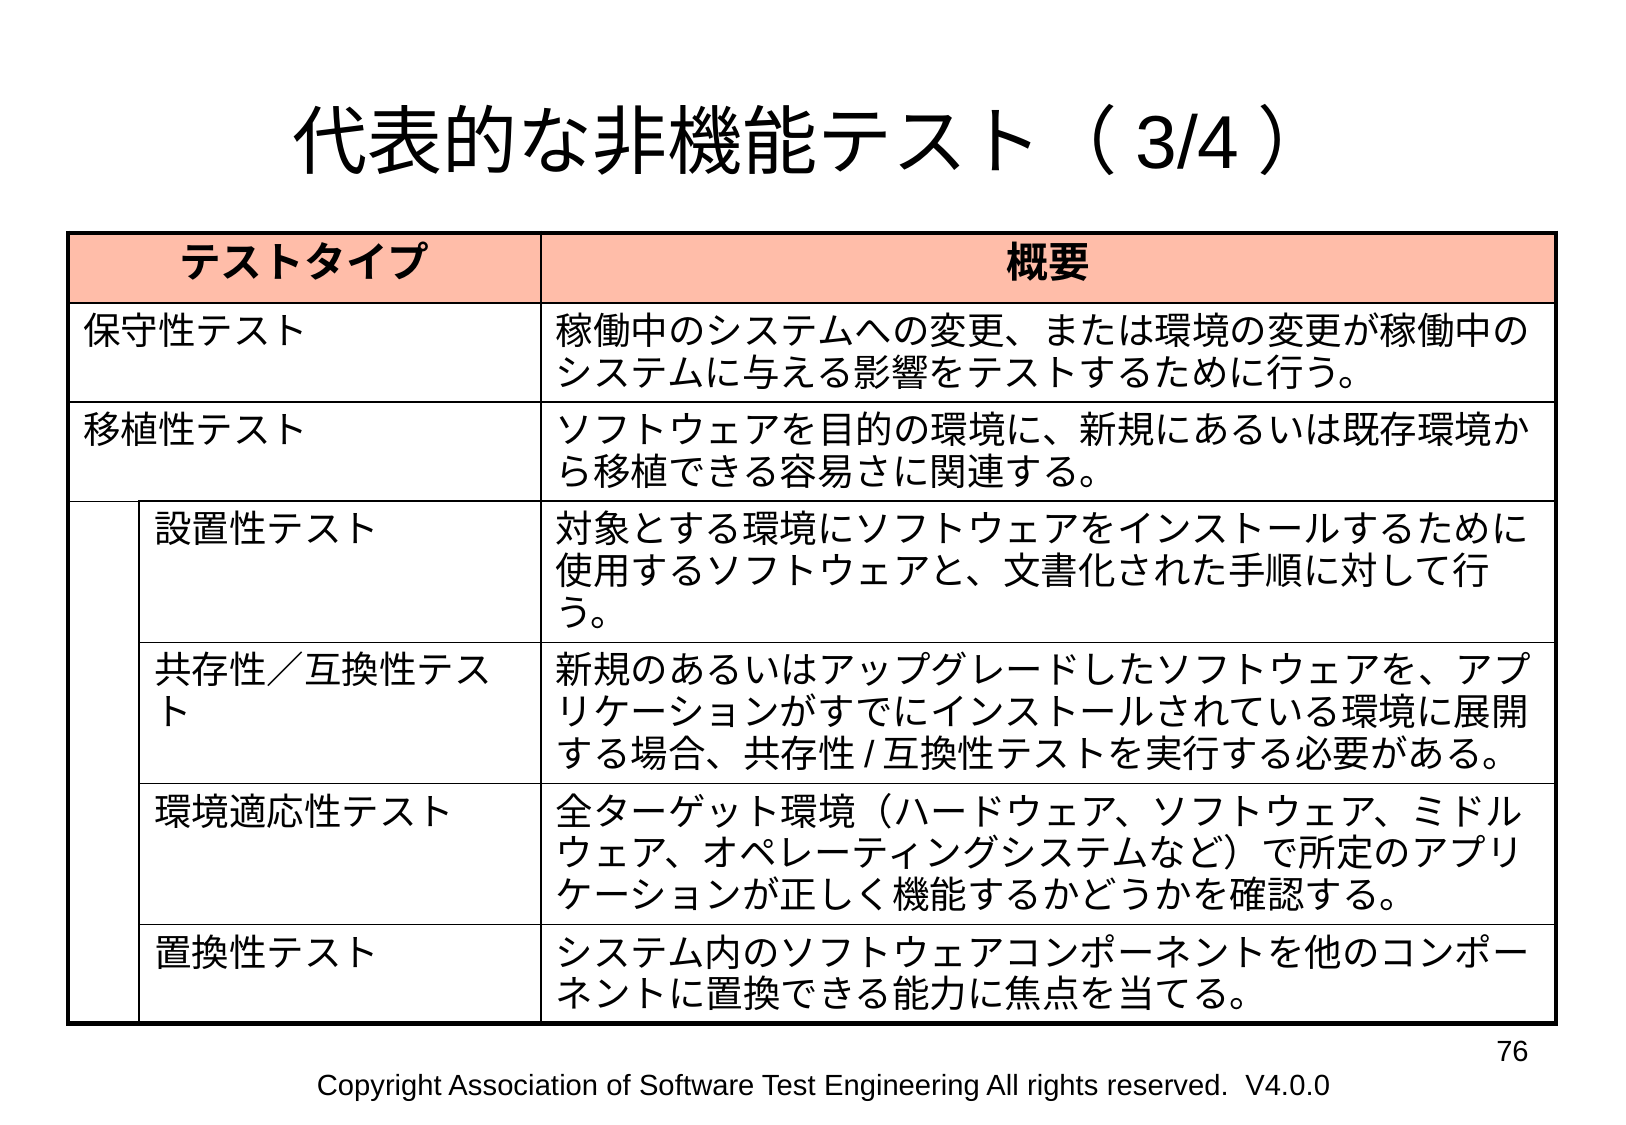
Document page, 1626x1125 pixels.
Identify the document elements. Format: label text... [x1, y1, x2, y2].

table_cell 共存性／互換性テスト [140, 643, 540, 783]
table_cell 置換性テスト [140, 925, 540, 1021]
table_header 概要 [542, 235, 1554, 302]
table_cell 新規のあるいはアップグレードしたソフトウェアを、アプリケーションがすでにインストールされている環境に展開する場合、共存性/互換性テストを実行する必要がある。 [542, 643, 1554, 783]
footer Copyright Association of Software Test Engineering All rights reserved. V4.0.0 [233, 1058, 1415, 1103]
table_cell システム内のソフトウェアコンポーネントを他のコンポーネントに置換できる能力に焦点を当てる。 [542, 925, 1554, 1021]
table_cell [70, 502, 138, 1021]
table_cell 保守性テスト [70, 304, 540, 401]
table_cell 稼働中のシステムへの変更、または環境の変更が稼働中のシステムに与える影響をテストするために行う。 [542, 304, 1554, 401]
table_header テストタイプ [70, 235, 540, 302]
table_cell 環境適応性テスト [140, 784, 540, 924]
table_cell 対象とする環境にソフトウェアをインストールするために使用するソフトウェアと、文書化された手順に対して行う。 [542, 502, 1554, 642]
title 代表的な非機能テスト（3/4） [81, 45, 1544, 231]
table_cell 移植性テスト [70, 403, 540, 501]
table_cell 設置性テスト [140, 502, 540, 642]
slide_number ‹#› [1164, 1026, 1544, 1103]
table_cell 全ターゲット環境（ハードウェア、ソフトウェア、ミドルウェア、オペレーティングシステムなど）で所定のアプリケーションが正しく機能するかどうかを確認する。 [542, 784, 1554, 924]
table_cell ソフトウェアを目的の環境に、新規にあるいは既存環境から移植できる容易さに関連する。 [542, 403, 1554, 500]
